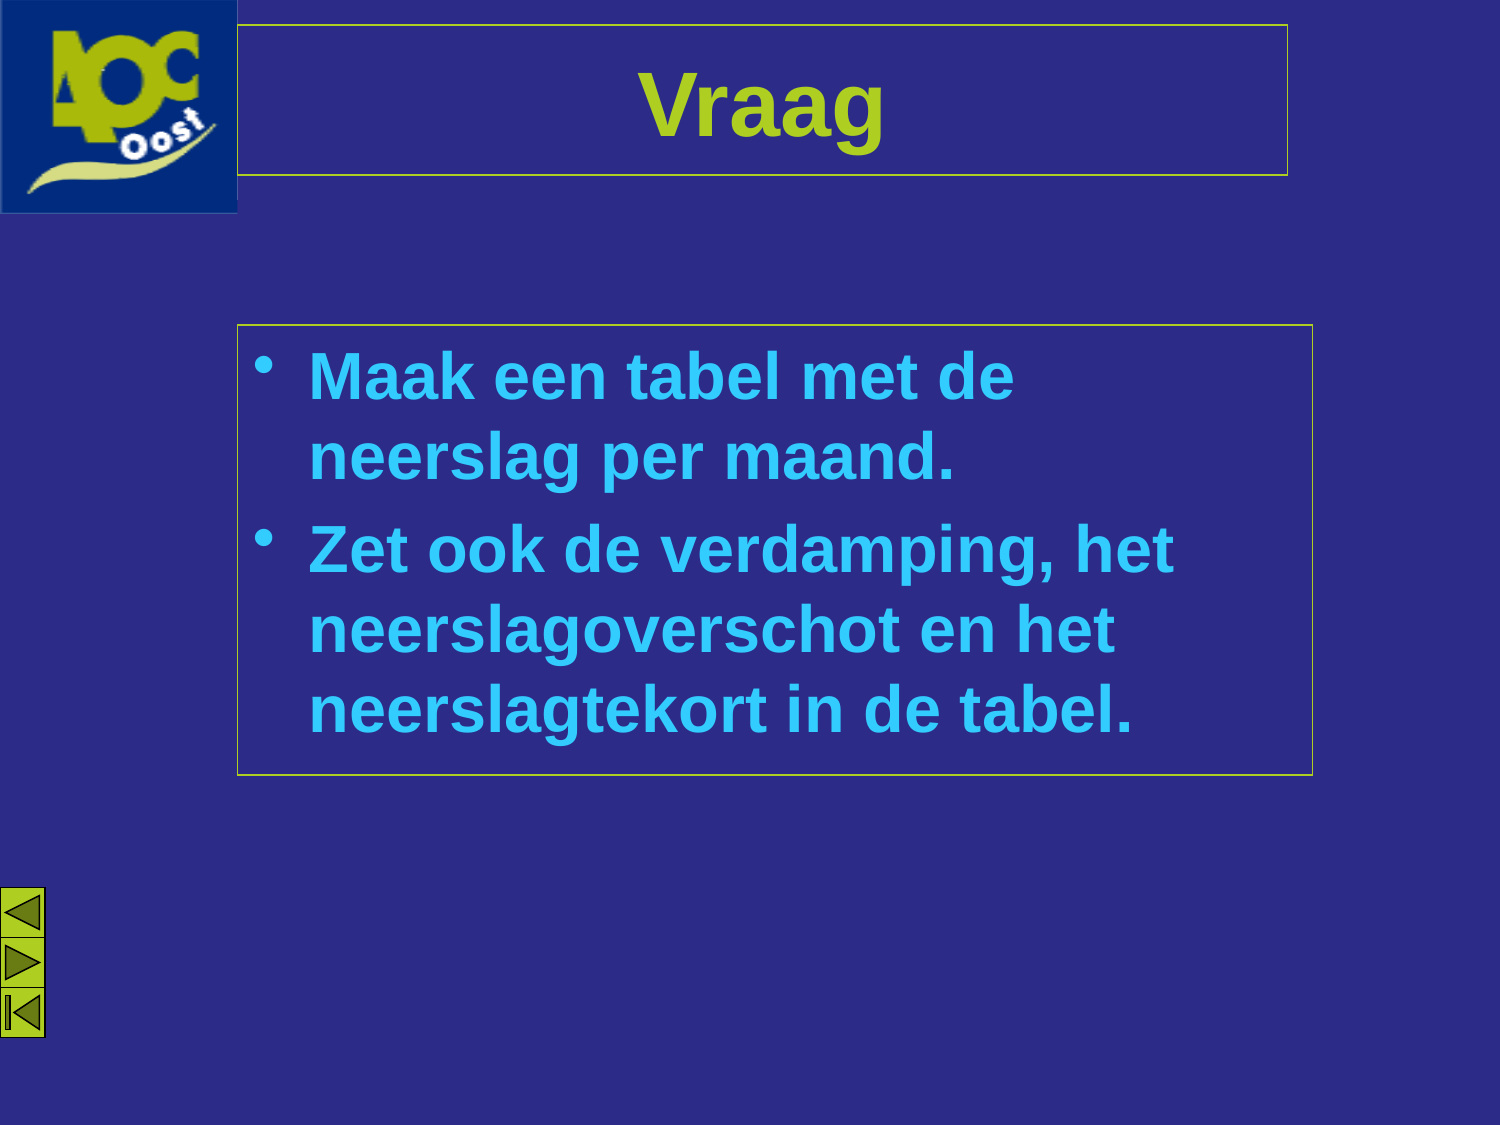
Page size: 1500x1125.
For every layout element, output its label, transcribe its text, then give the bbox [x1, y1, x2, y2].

title Vraag [237, 24, 1288, 176]
list Maak een tabel met de neerslag per maand. Zet ook de verdamping, het neerslagoverschot en het neerslagtekort in de tabel. [237, 324, 1313, 776]
picture [0, 0, 238, 214]
